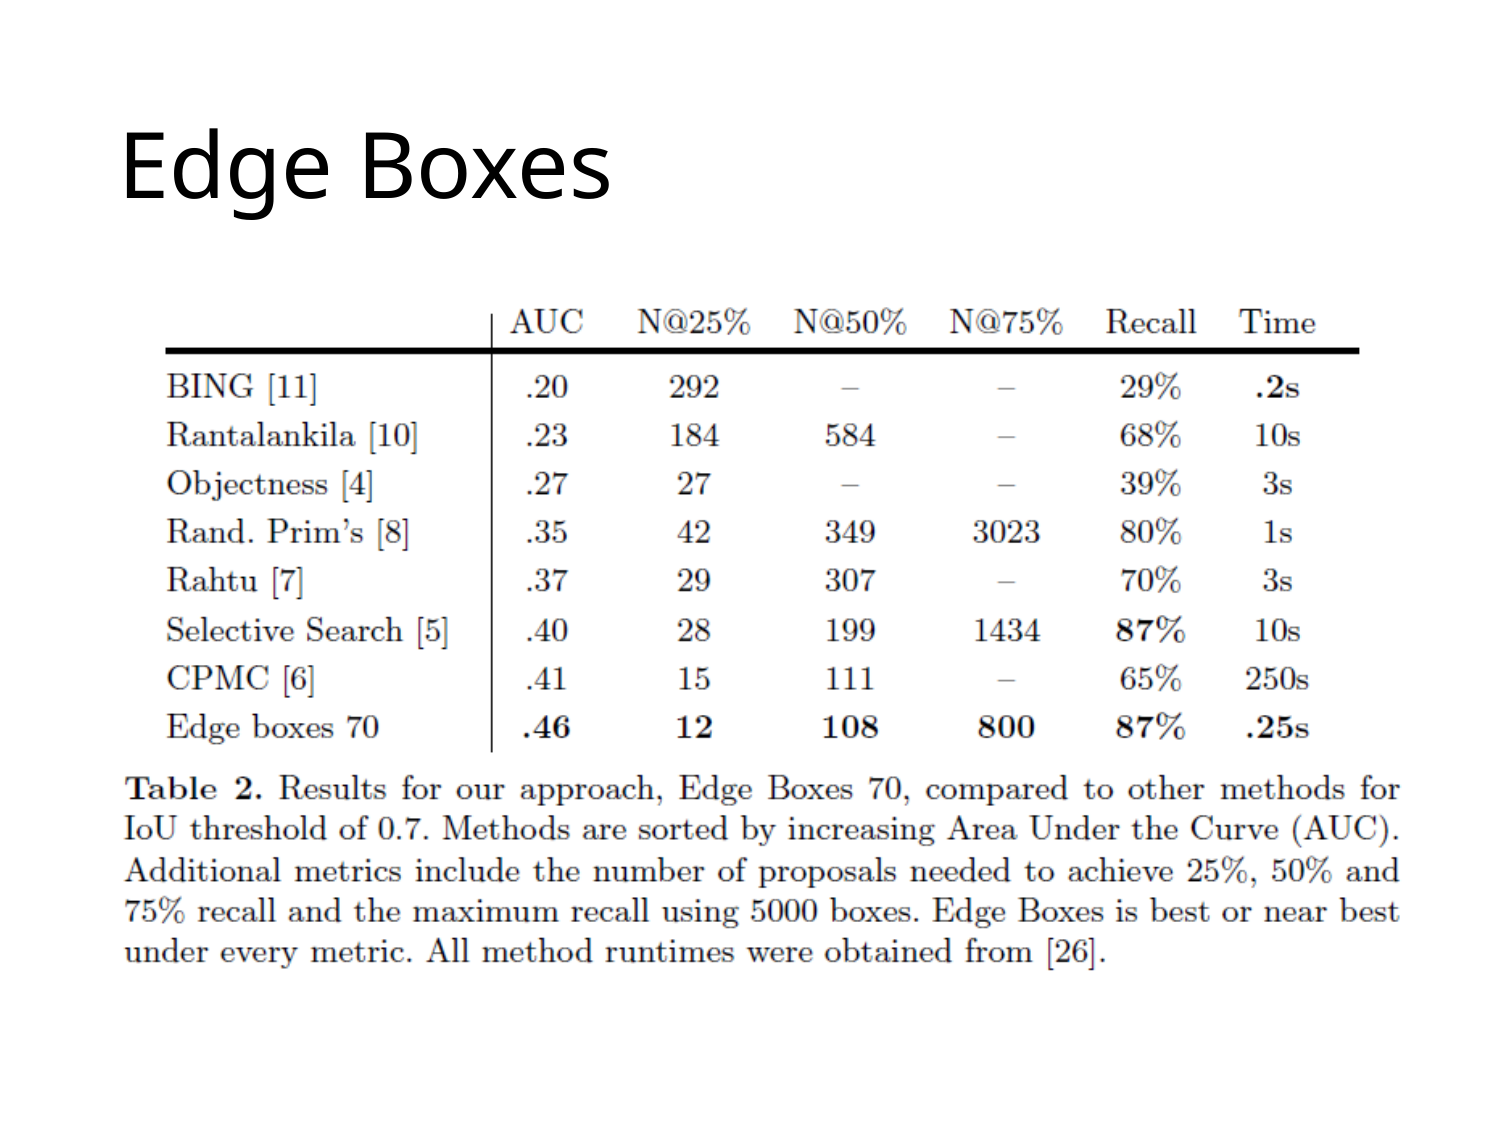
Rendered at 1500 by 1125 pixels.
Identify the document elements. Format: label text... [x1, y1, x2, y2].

title Edge Boxes [103, 59, 1397, 277]
picture [103, 277, 1416, 1001]
